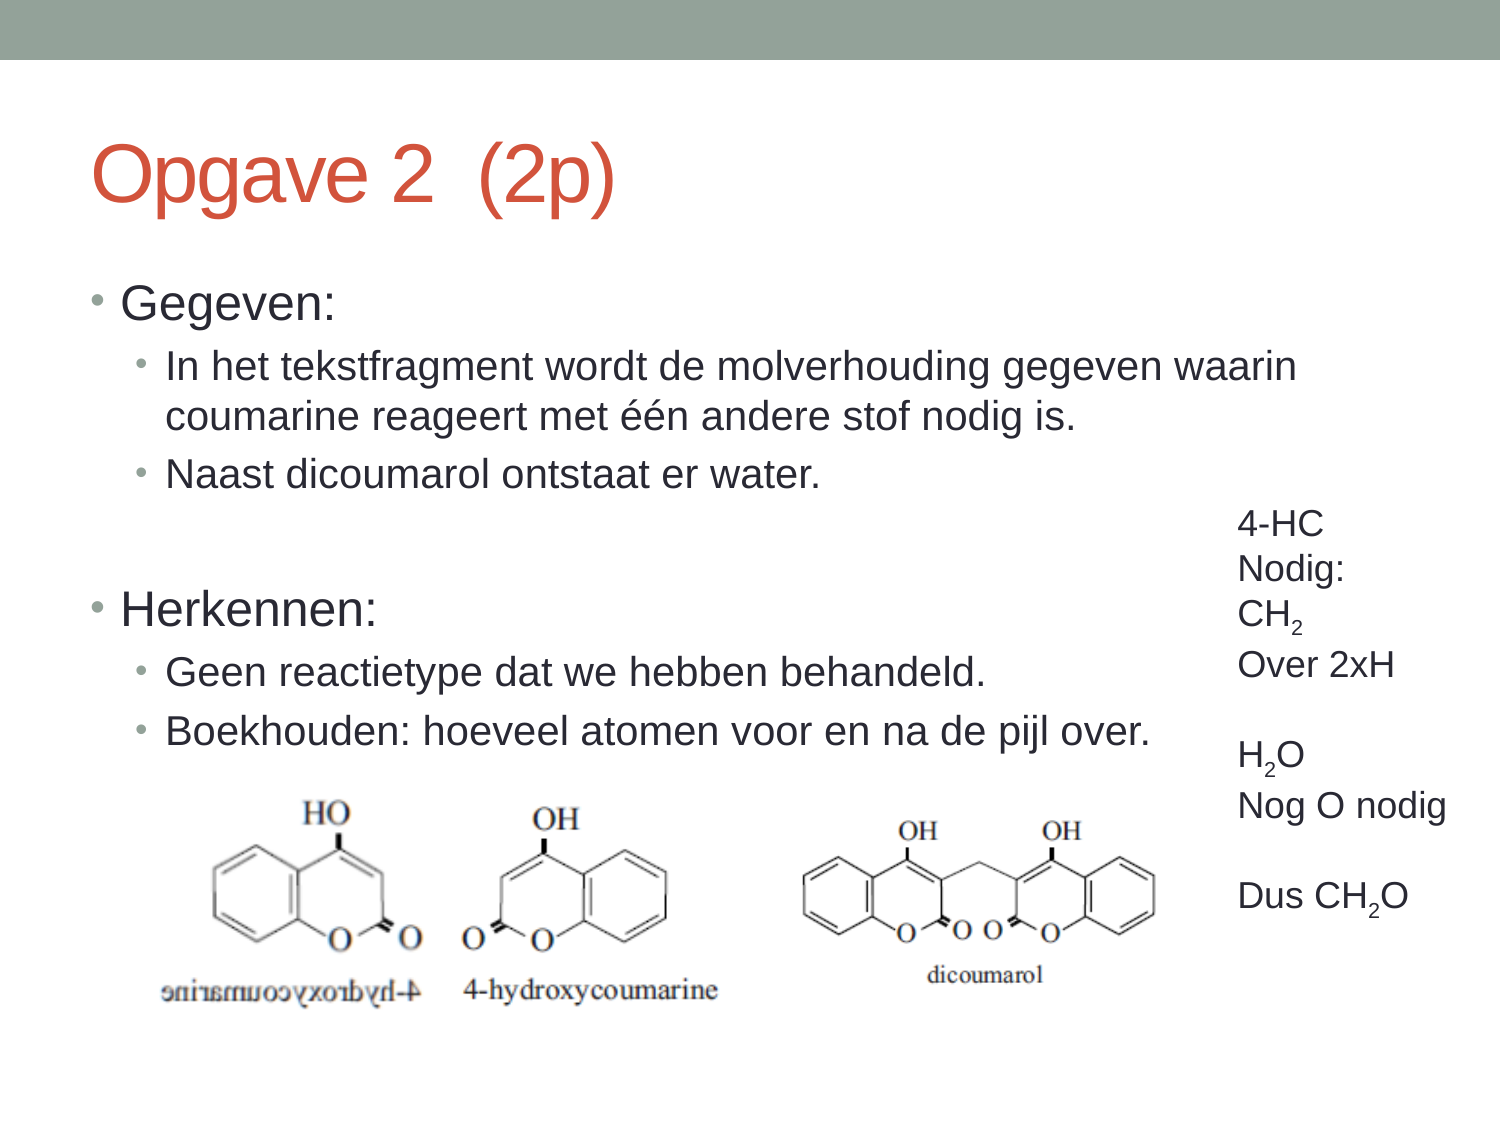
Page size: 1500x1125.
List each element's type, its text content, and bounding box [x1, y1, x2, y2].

picture [785, 798, 1179, 1009]
text_box 4-HC Nodig: CH2 Over 2xH H2O Nog O nodig Dus CH2O [1222, 491, 1466, 930]
list Gegeven: In het tekstfragment wordt de molverhouding gegeven waarin coumarine reageert met één andere stof nodig is. Naast dicoumarol ontstaat er water. Herkennen: Geen reactietype dat we hebben behandeld. Boekhouden: hoeveel atomen voor en na de pijl over. [75, 262, 1425, 1063]
picture [444, 798, 732, 1017]
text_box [139, 792, 444, 1023]
title Opgave 2 (2p) [75, 87, 1425, 250]
